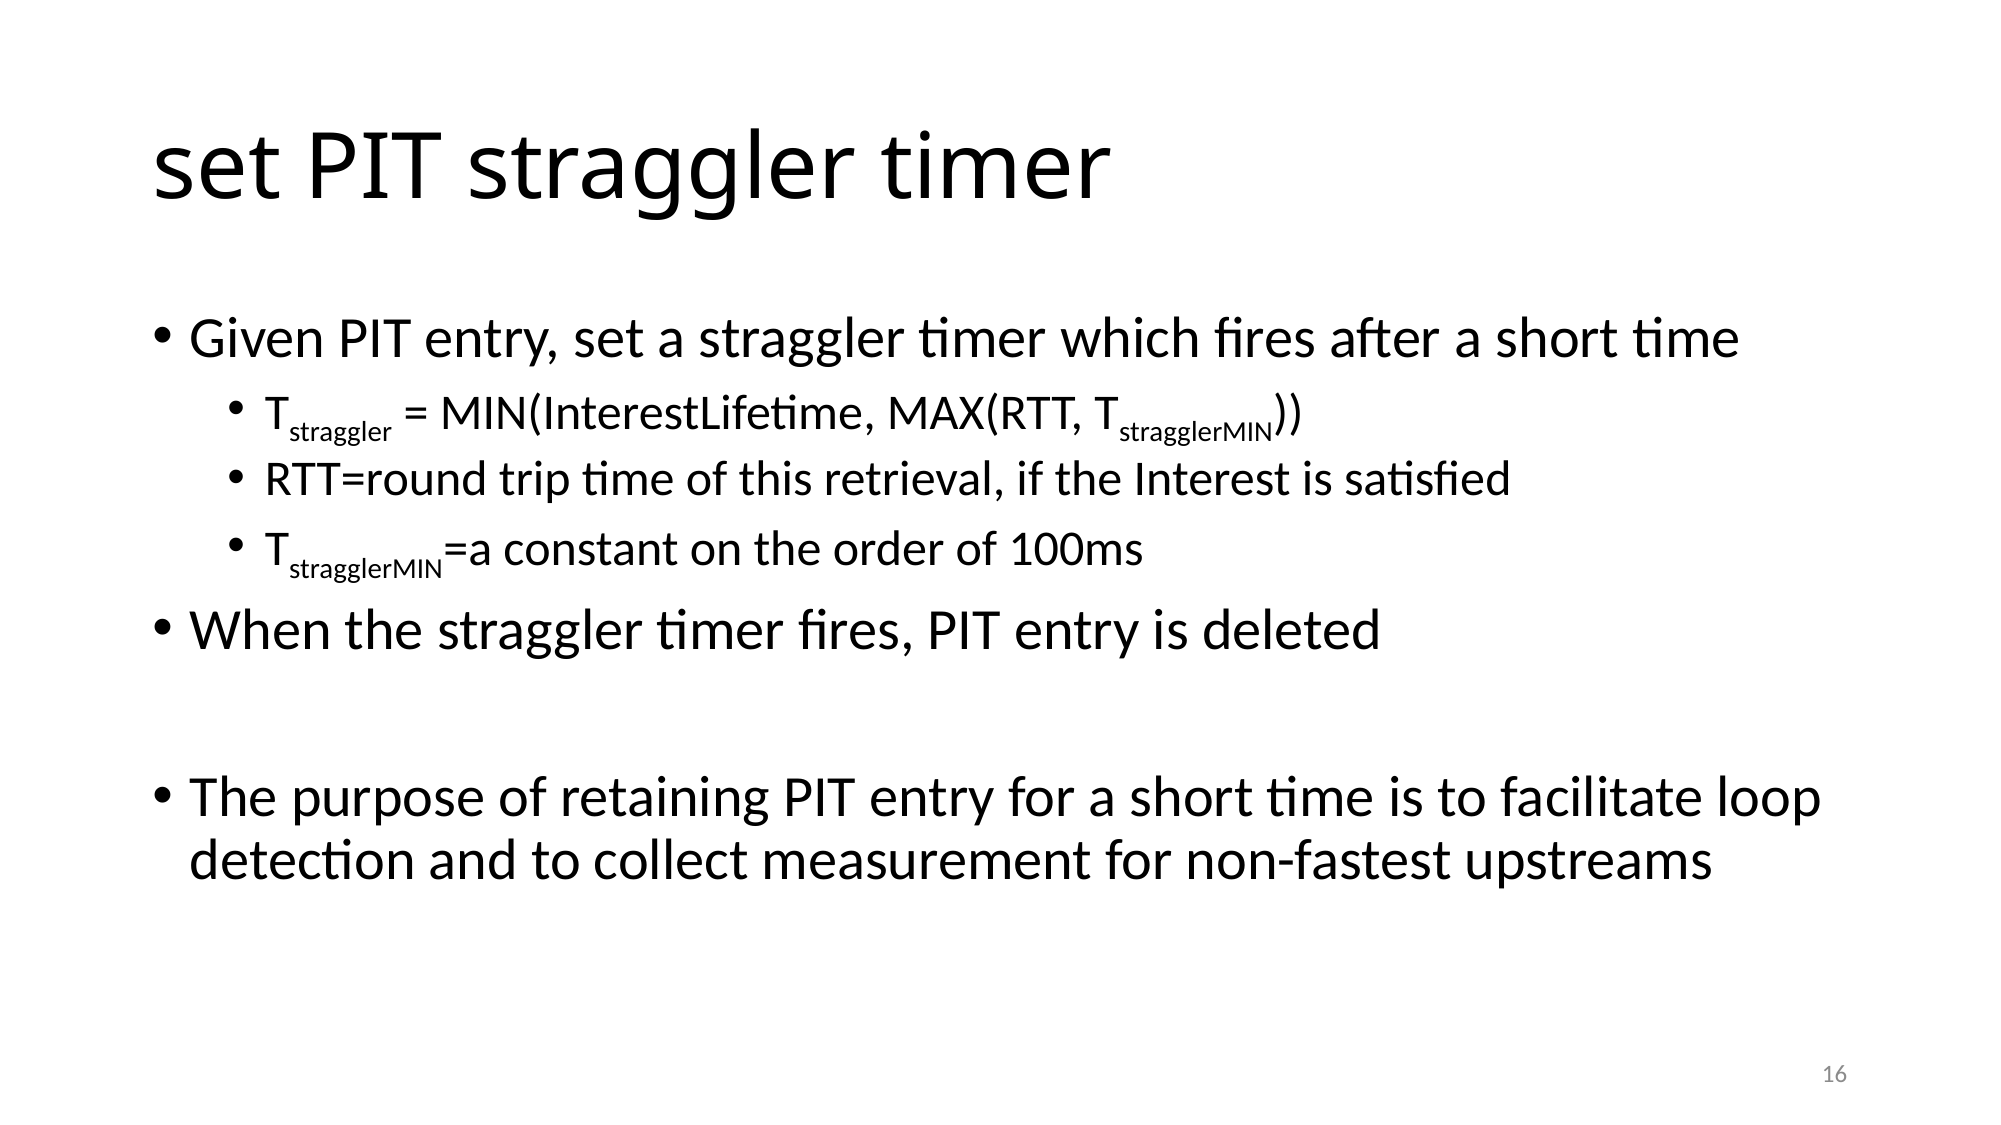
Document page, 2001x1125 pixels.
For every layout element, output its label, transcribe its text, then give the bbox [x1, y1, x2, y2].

title set PIT straggler timer [137, 59, 1863, 278]
slide_number 16 [1412, 1042, 1863, 1103]
list Given PIT entry, set a straggler timer which fires after a short time Tstraggler = MIN(InterestLifetime, MAX(RTT, TstragglerMIN)) RTT=round trip time of this retrieval, if the Interest is satisfied TstragglerMIN=a constant on the order of 100ms When the straggler timer fires, PIT entry is deleted The purpose of retaining PIT entry for a short time is to facilitate loop detection and to collect measurement for non-fastest upstreams [137, 299, 1863, 1014]
